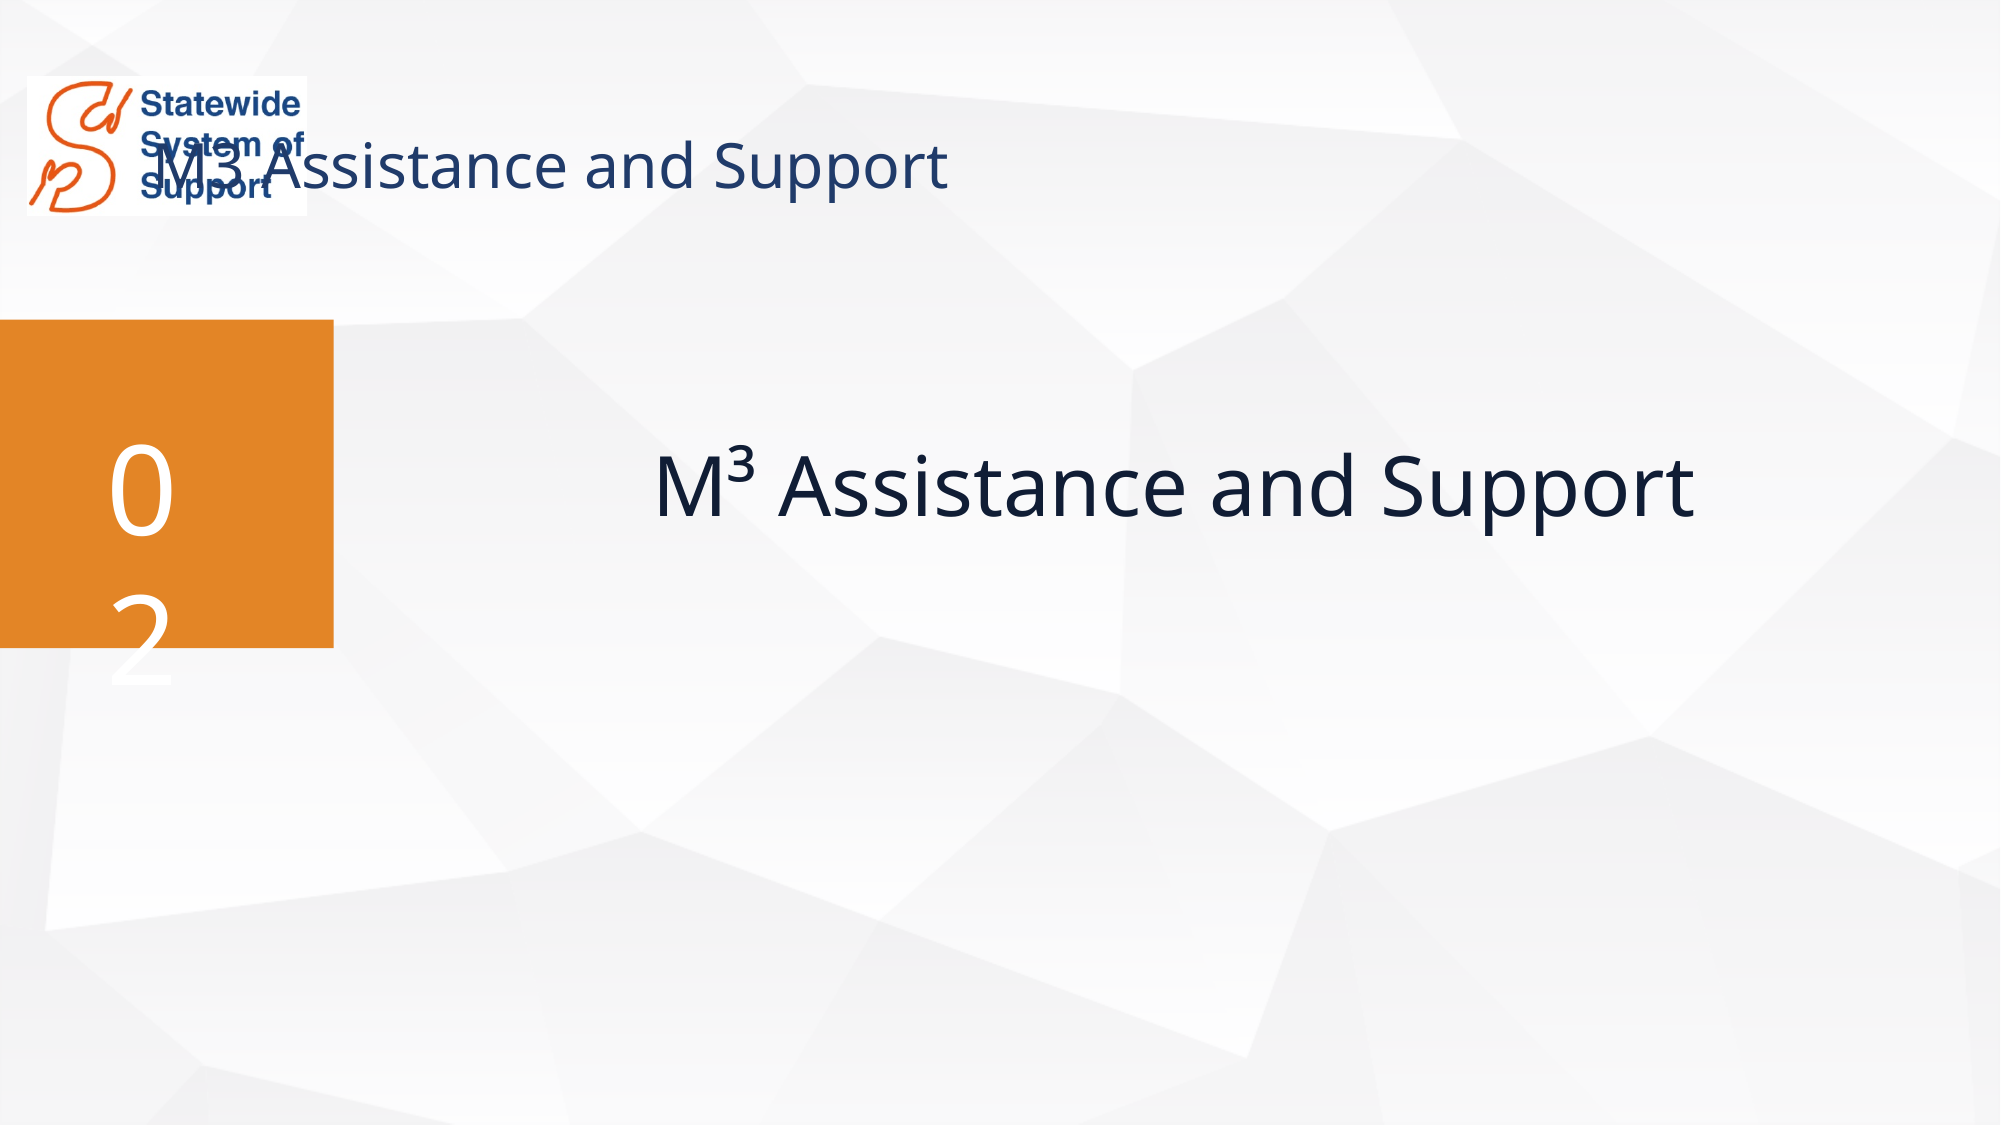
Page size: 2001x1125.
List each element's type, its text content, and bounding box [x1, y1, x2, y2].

picture [0, 0, 2001, 1125]
text_box 02 [91, 403, 264, 719]
title M3 Assistance and Support [137, 59, 1863, 278]
text_box M³ Assistance and Support [370, 318, 1979, 647]
